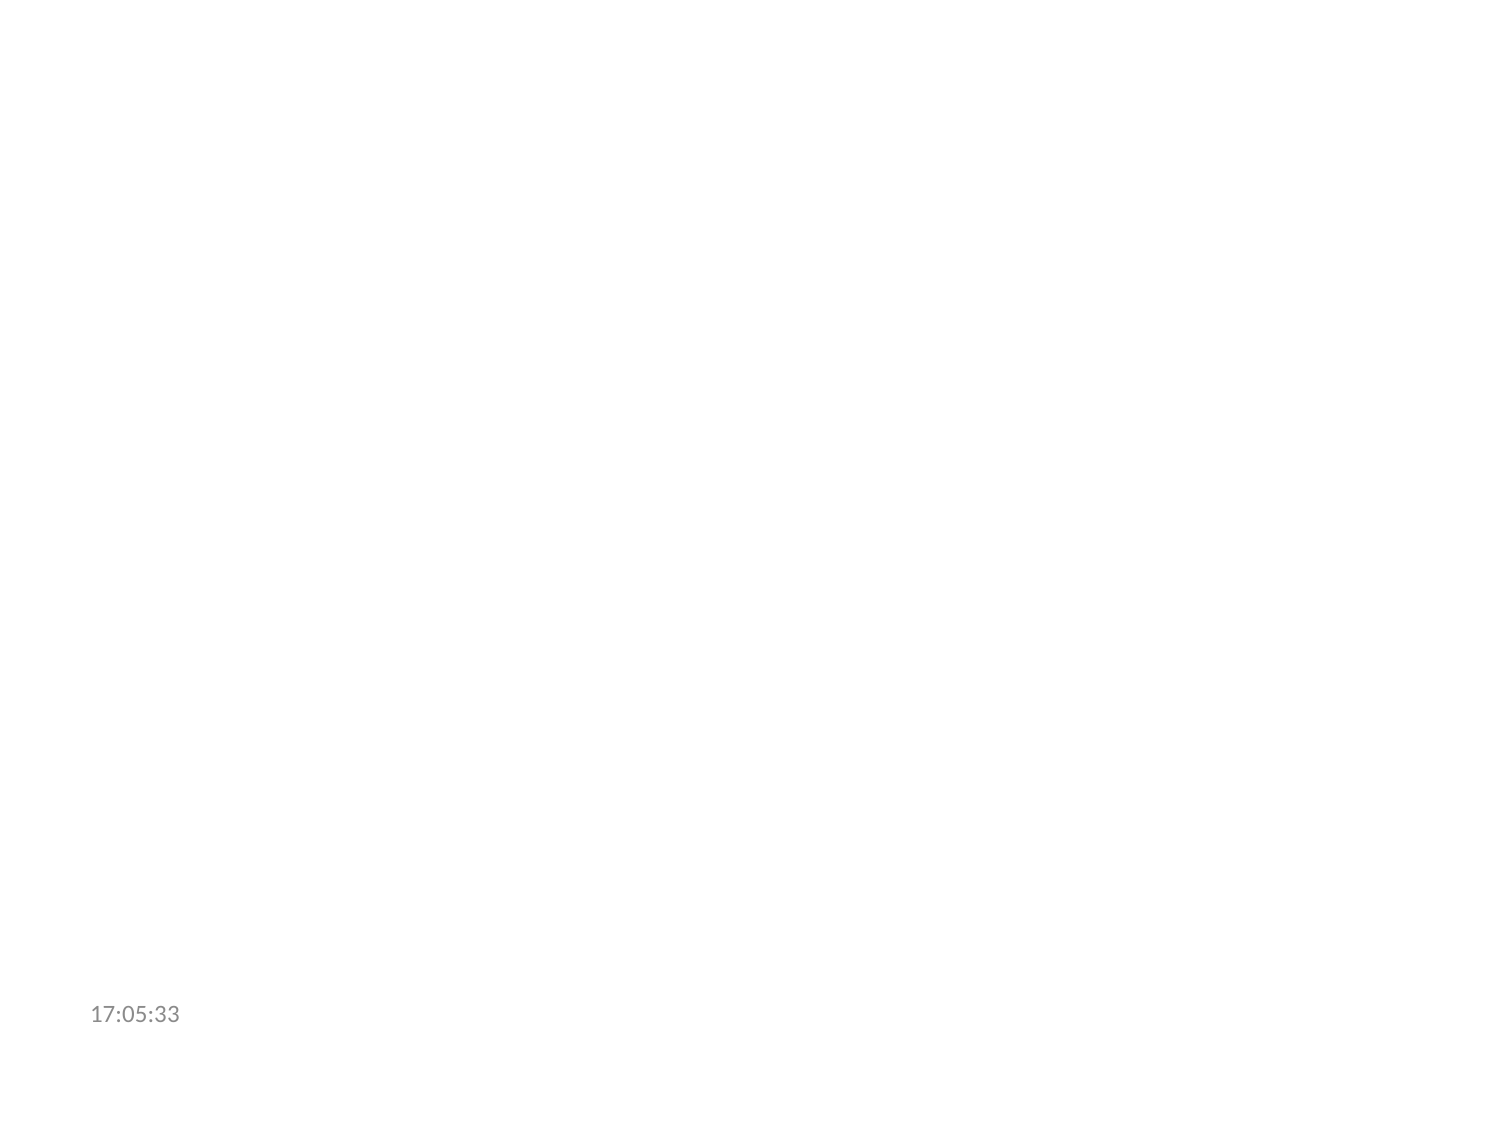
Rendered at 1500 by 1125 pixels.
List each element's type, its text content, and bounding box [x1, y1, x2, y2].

text_box 15:35:09 [75, 982, 425, 1043]
